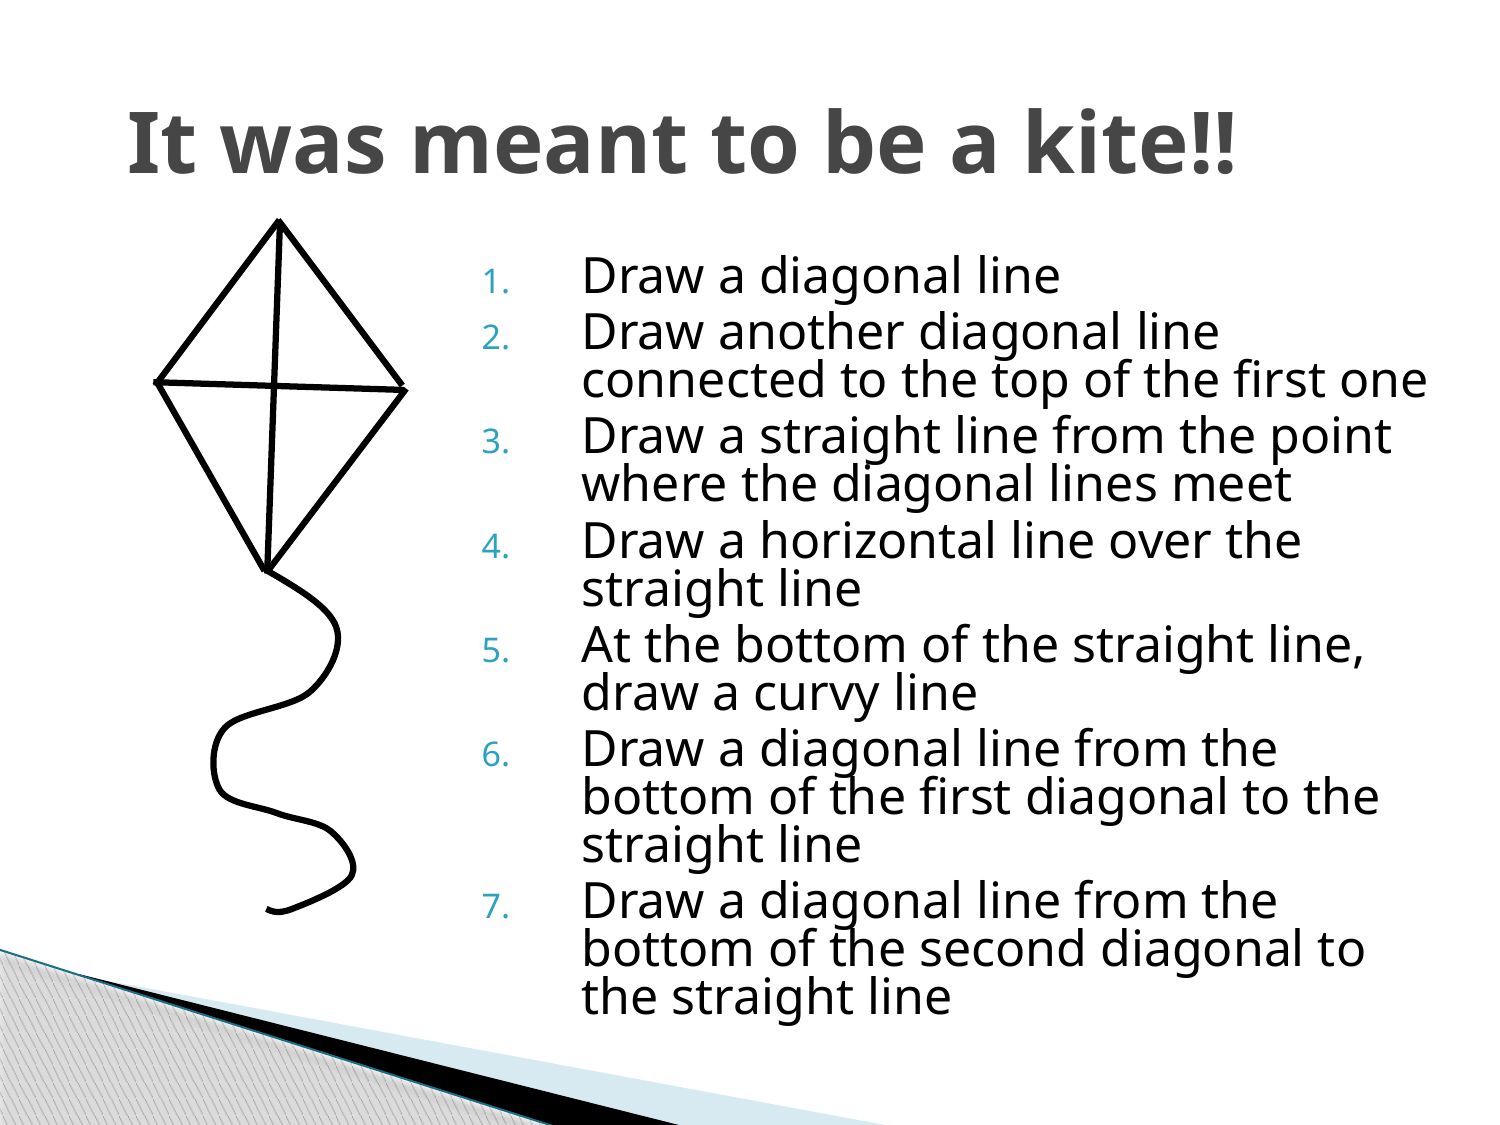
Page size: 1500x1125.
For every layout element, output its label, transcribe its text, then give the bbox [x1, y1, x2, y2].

text_box [213, 570, 354, 912]
title It was meant to be a kite!! [112, 45, 1388, 233]
list Draw a diagonal line Draw another diagonal line connected to the top of the first one Draw a straight line from the point where the diagonal lines meet Draw a horizontal line over the straight line At the bottom of the straight line, draw a curvy line Draw a diagonal line from the bottom of the first diagonal to the straight line Draw a diagonal line from the bottom of the second diagonal to the straight line [466, 247, 1463, 1047]
